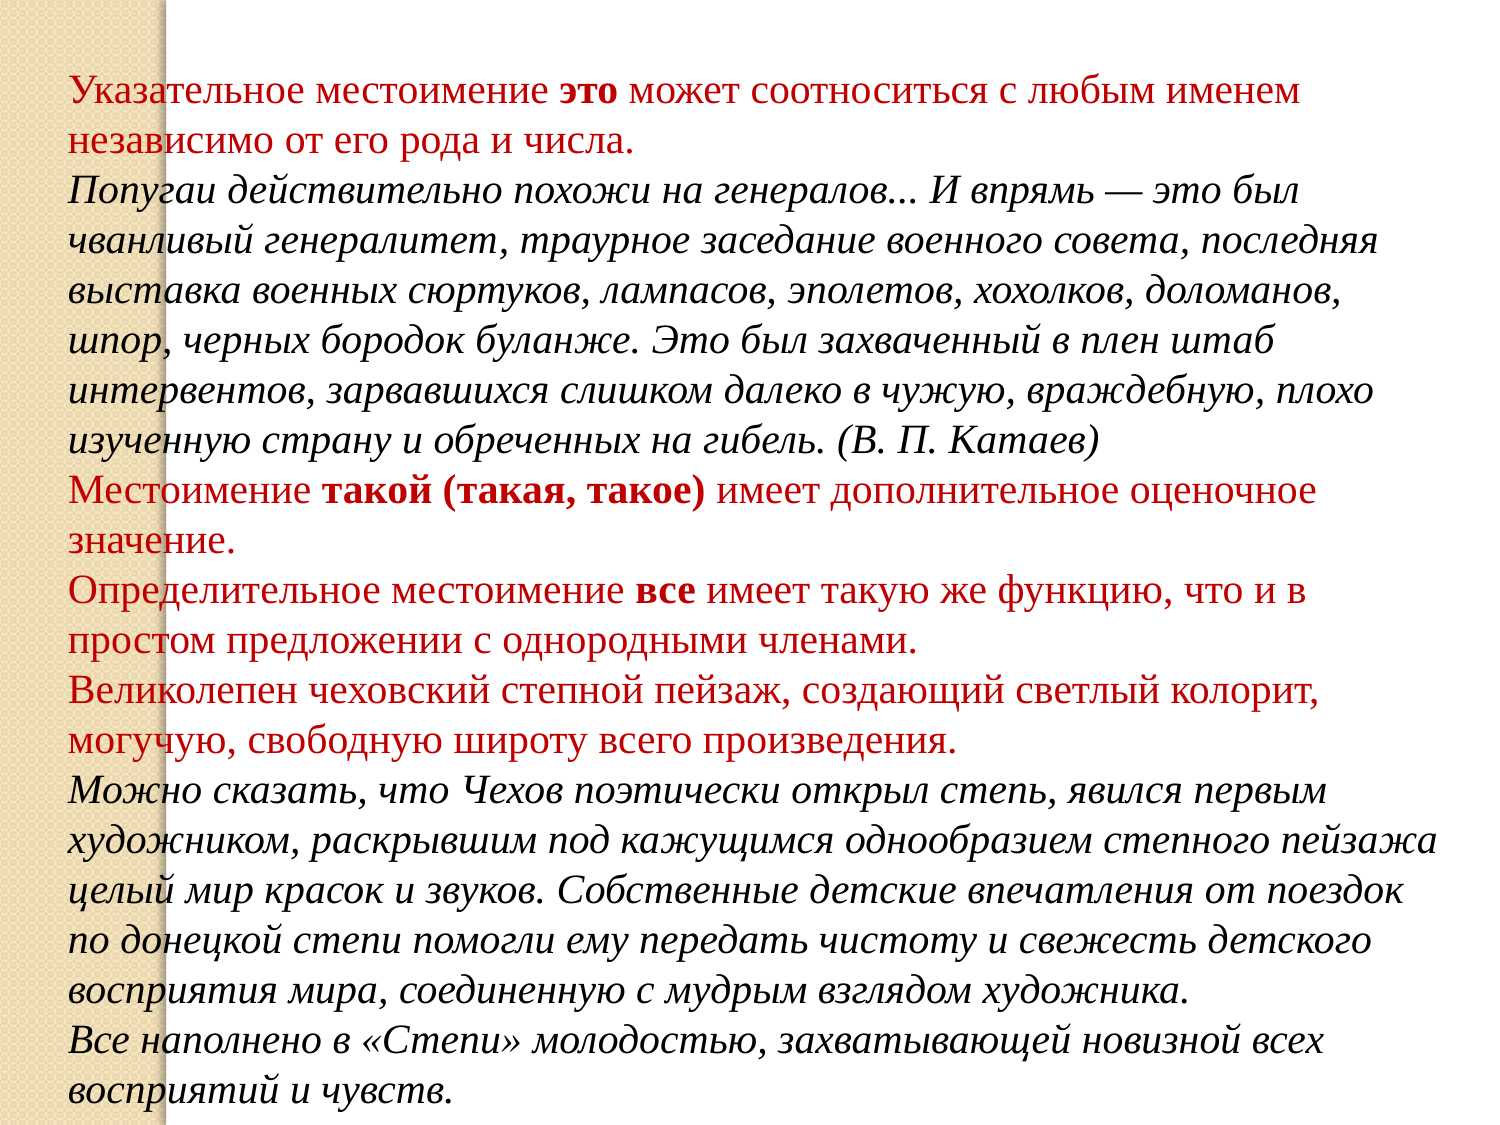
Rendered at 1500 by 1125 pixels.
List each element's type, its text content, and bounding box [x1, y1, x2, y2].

text_box Указательное местоимение это может соотноситься с любым именем независимо от его рода и числа. Попугаи действительно похожи на генералов... И впрямь — это был чванливый генералитет, траурное заседание военного совета, последняя выставка военных сюртуков, лампасов, эполетов, хохолков, доломанов, шпор, черных бородок буланже. Это был захваченный в плен штаб интервентов, зарвавшихся слишком далеко в чужую, враждебную, плохо изученную страну и обреченных на гибель. (В. П. Катаев) Местоимение такой (такая, такое) имеет дополнительное оценочное значение. Определительное местоимение все имеет такую же функцию, что и в простом предложении с однородными членами. Великолепен чеховский степной пейзаж, создающий светлый колорит, могучую, свободную широту всего произведения. Можно сказать, что Чехов поэтически открыл степь, явился первым художником, раскрывшим под кажущимся однообразием степного пейзажа целый мир красок и звуков. Собственные детские впечатления от поездок по донецкой степи помогли ему передать чистоту и свежесть детского восприятия мира, соединенную с мудрым взглядом художника. Все наполнено в «Степи» молодостью, захватывающей новизной всех восприятий и чувств. [53, 54, 1471, 1120]
